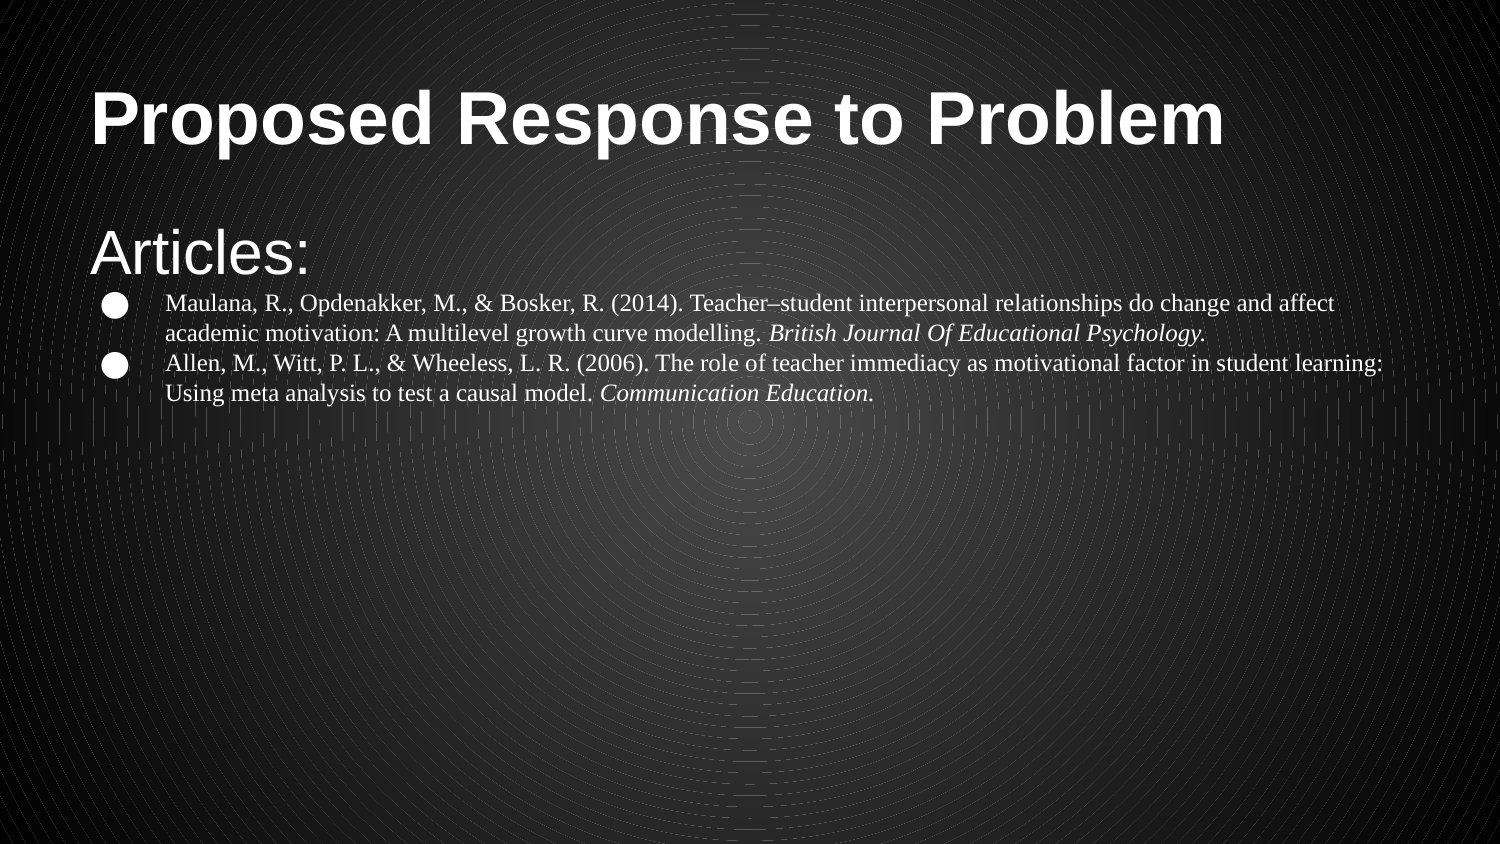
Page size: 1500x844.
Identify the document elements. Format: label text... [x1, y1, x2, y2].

list Articles: Maulana, R., Opdenakker, M., & Bosker, R. (2014). Teacher–student interpersonal relationships do change and affect academic motivation: A multilevel growth curve modelling. British Journal Of Educational Psychology. Allen, M., Witt, P. L., & Wheeless, L. R. (2006). The role of teacher immediacy as motivational factor in student learning: Using meta analysis to test a causal model. Communication Education. [75, 196, 1425, 808]
title Proposed Response to Problem [75, 33, 1425, 175]
